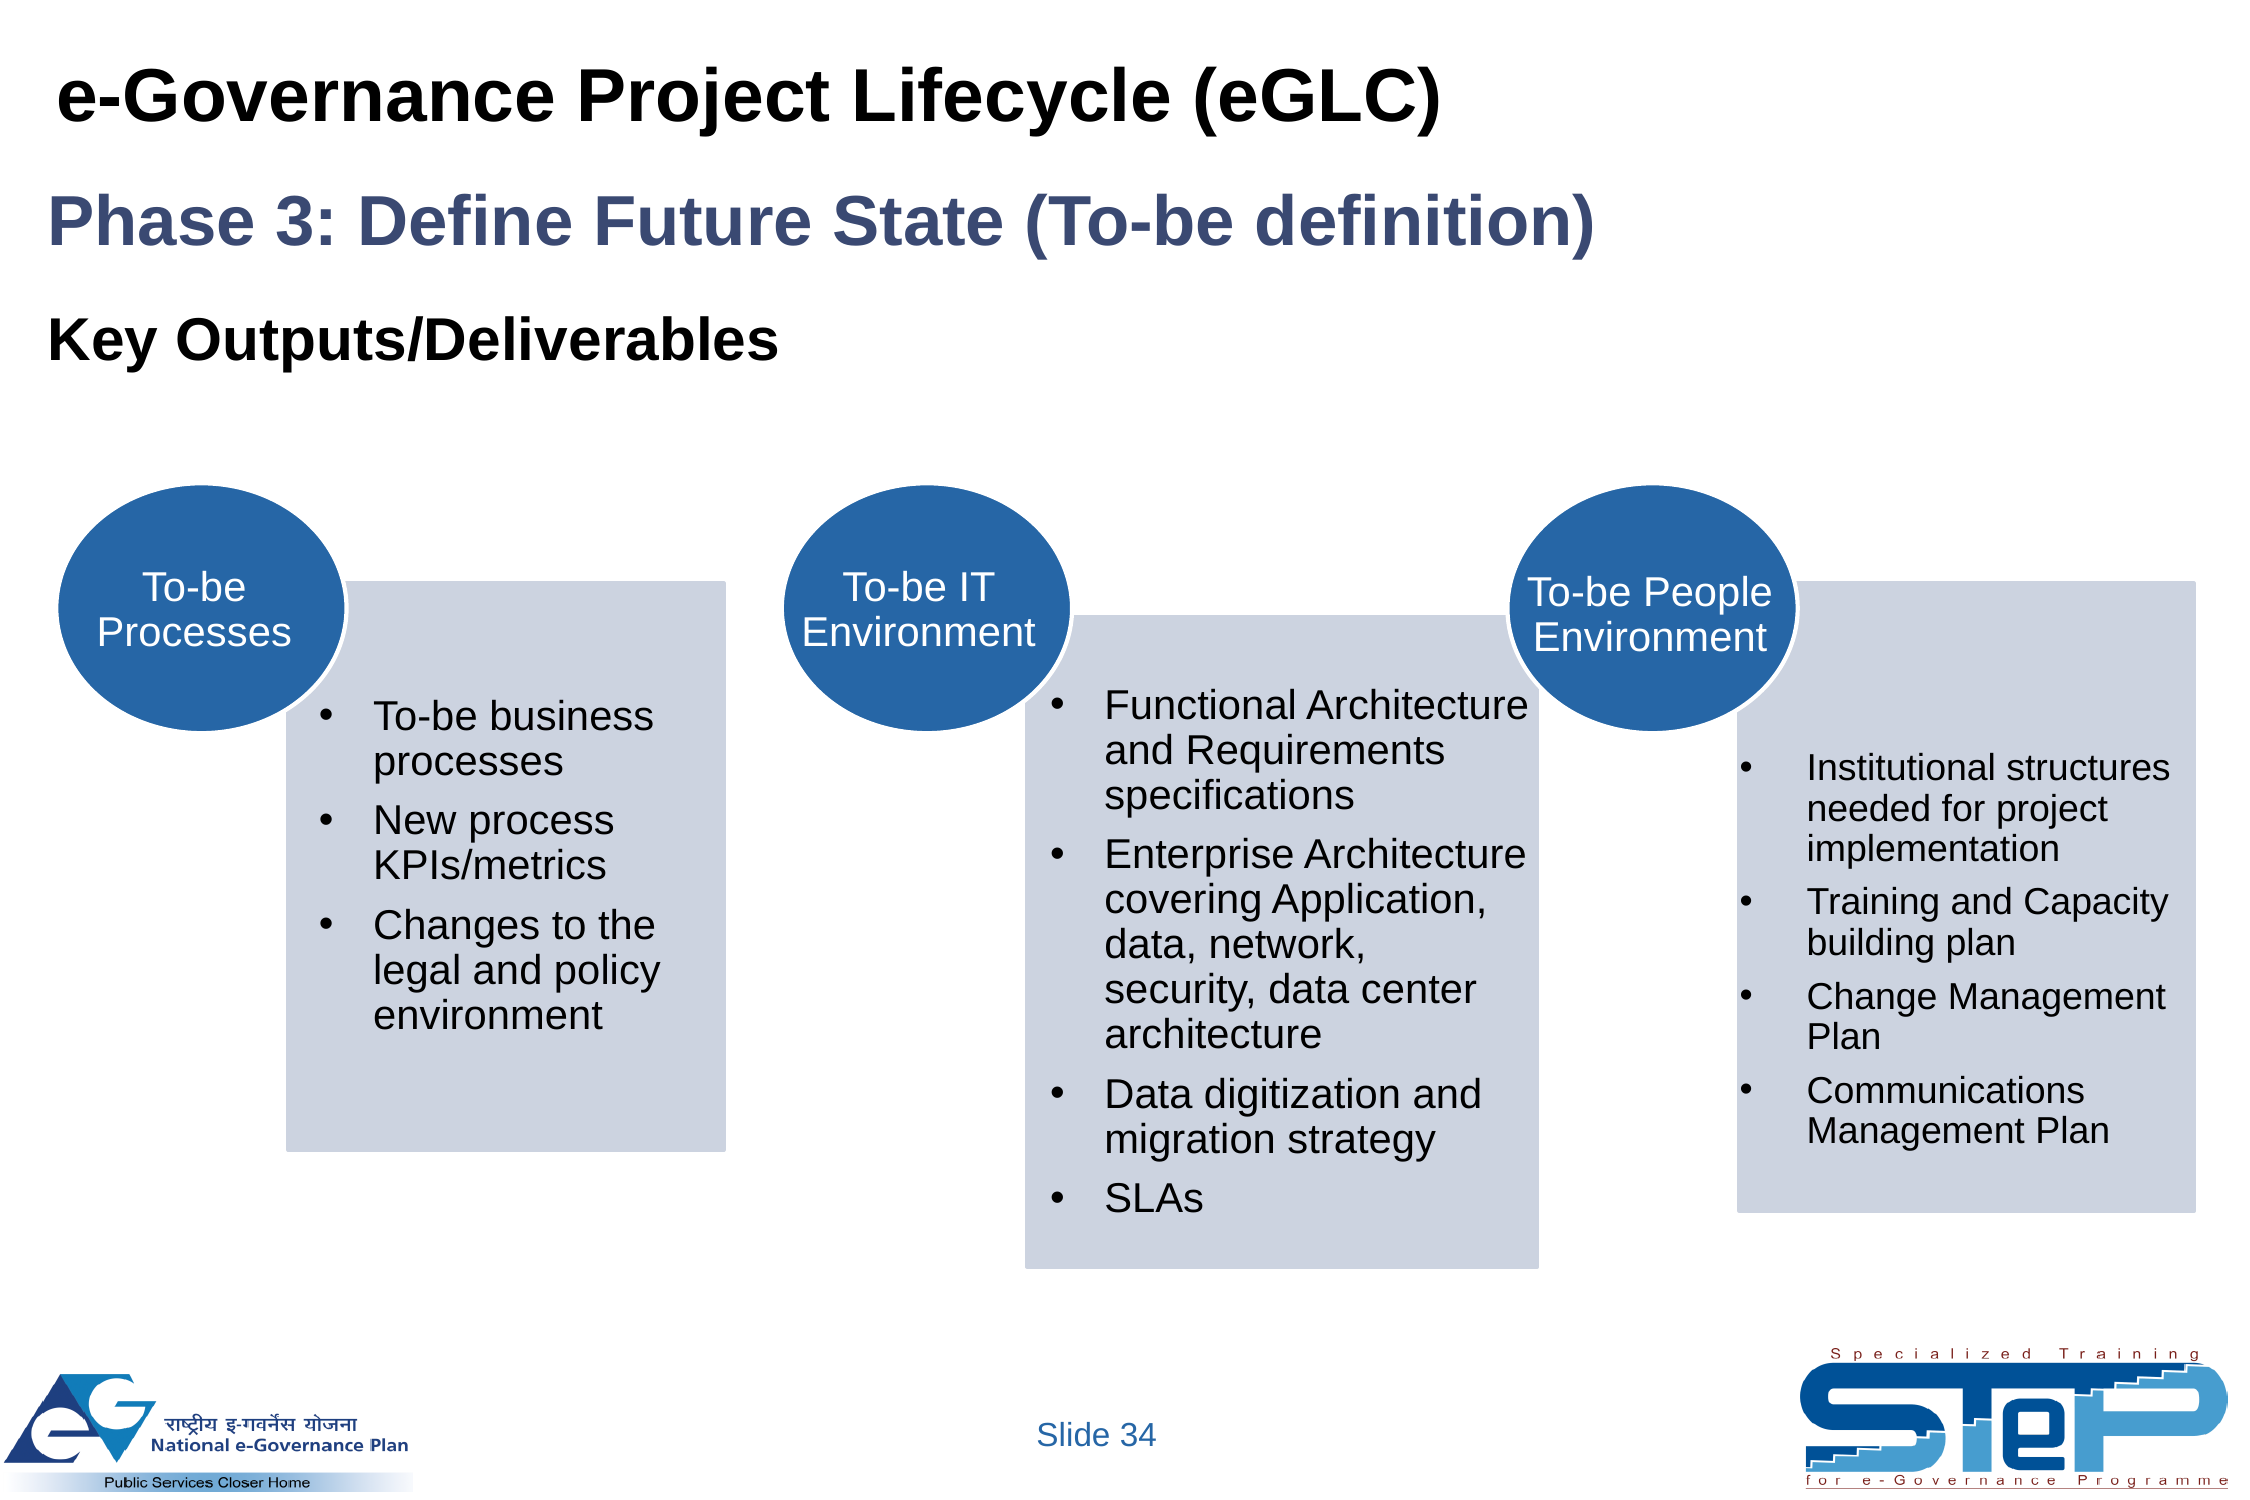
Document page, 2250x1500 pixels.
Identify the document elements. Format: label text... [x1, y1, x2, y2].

text_box Key Outputs/Deliverables [47, 288, 2092, 407]
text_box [288, 582, 724, 1151]
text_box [56, 482, 347, 734]
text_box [1026, 616, 1538, 1267]
picture [1800, 1348, 2228, 1489]
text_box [768, 482, 1073, 734]
picture [3, 1374, 413, 1492]
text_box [1739, 582, 2232, 1317]
text_box Phase 3: Define Future State (To-be definition) [47, 147, 2092, 288]
title e-Governance Project Lifecycle (eGLC) [56, 16, 2082, 147]
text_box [1503, 482, 1798, 734]
